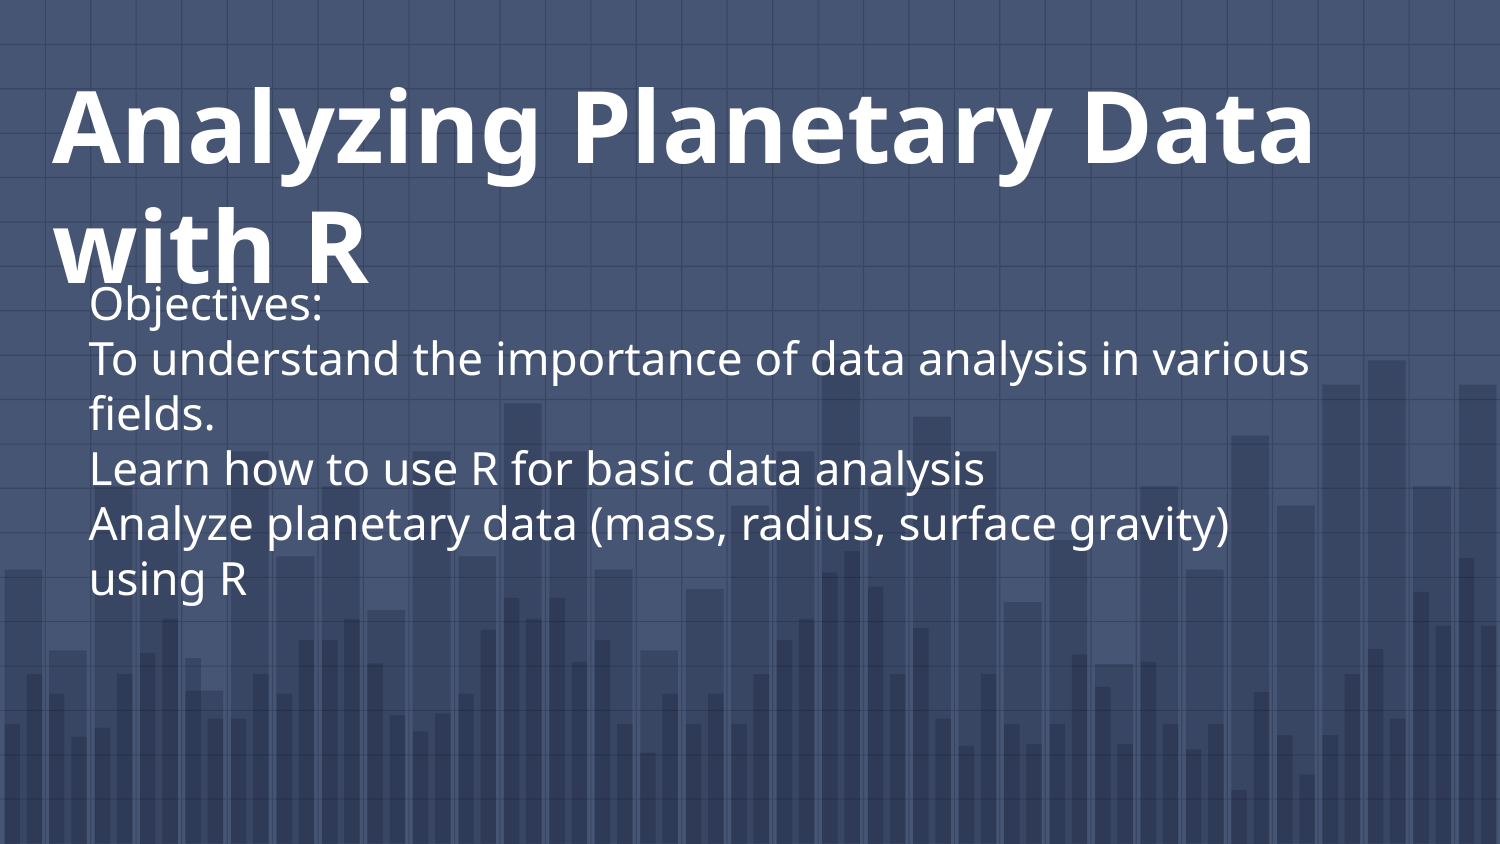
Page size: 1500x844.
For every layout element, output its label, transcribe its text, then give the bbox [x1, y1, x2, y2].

subtitle Objectives: To understand the importance of data analysis in various fields. Learn how to use R for basic data analysis Analyze planetary data (mass, radius, surface gravity) using R [73, 260, 1349, 517]
title Analyzing Planetary Data with R [37, 48, 1473, 239]
